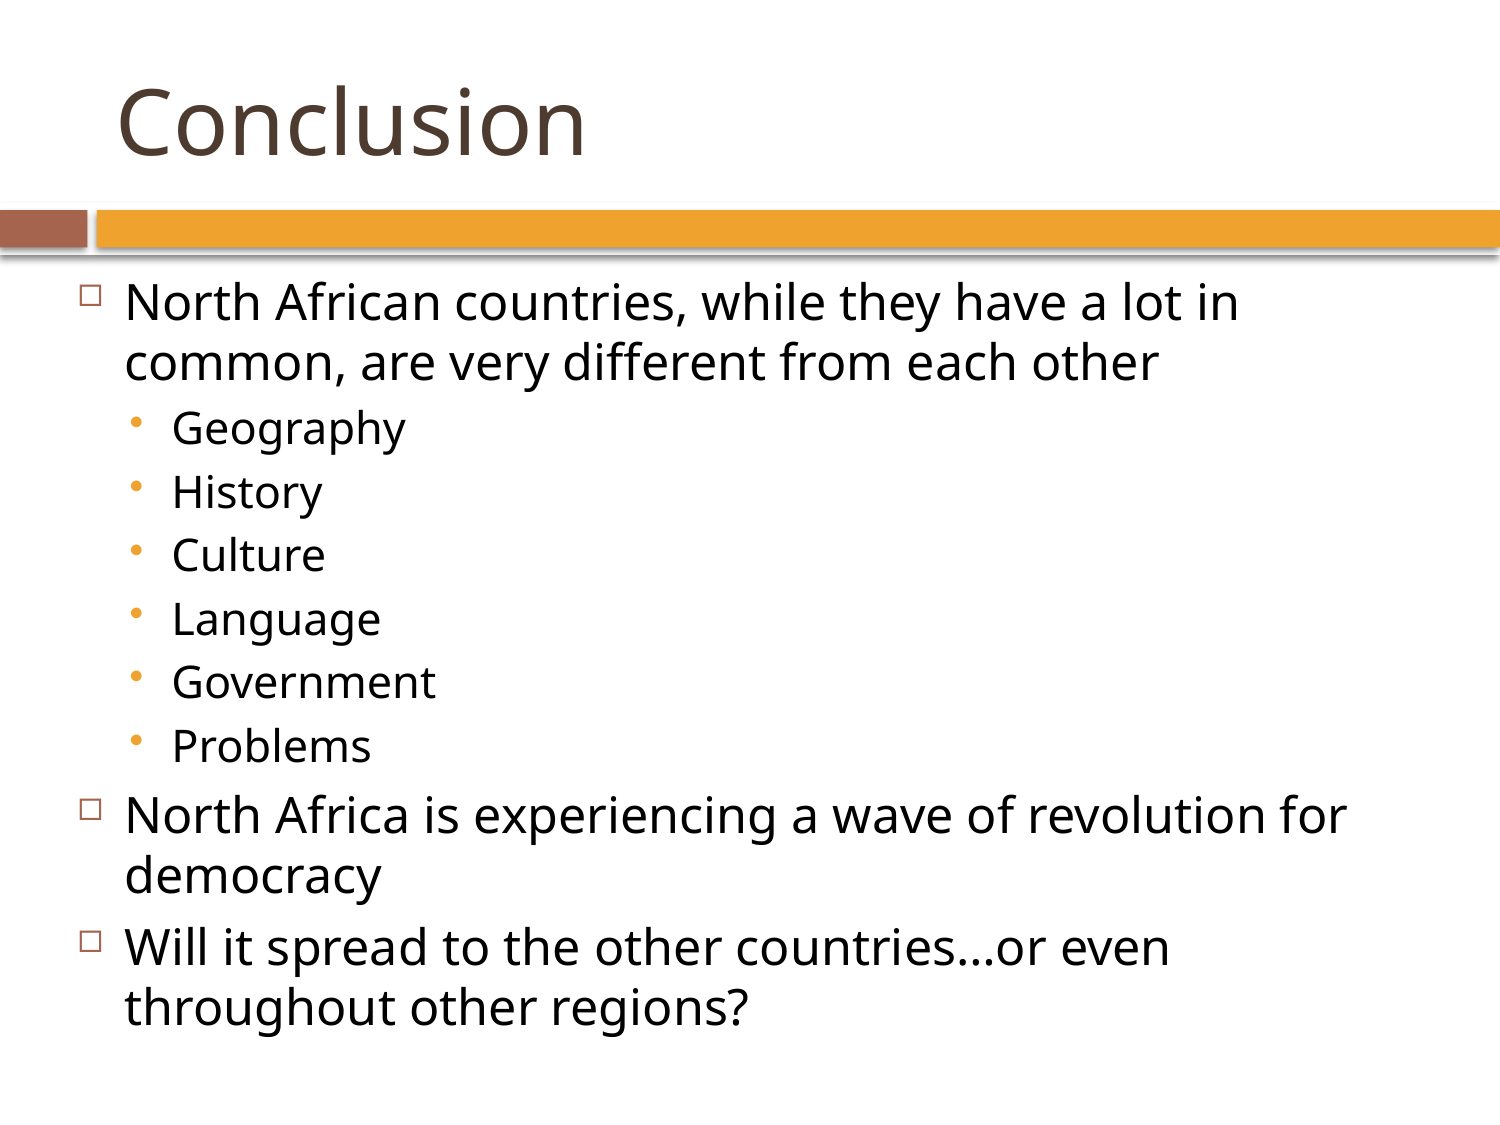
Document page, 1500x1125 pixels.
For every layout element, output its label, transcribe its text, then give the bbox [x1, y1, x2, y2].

list North African countries, while they have a lot in common, are very different from each other Geography History Culture Language Government Problems North Africa is experiencing a wave of revolution for democracy Will it spread to the other countries…or even throughout other regions? [62, 262, 1438, 1050]
title Conclusion [100, 37, 1438, 200]
